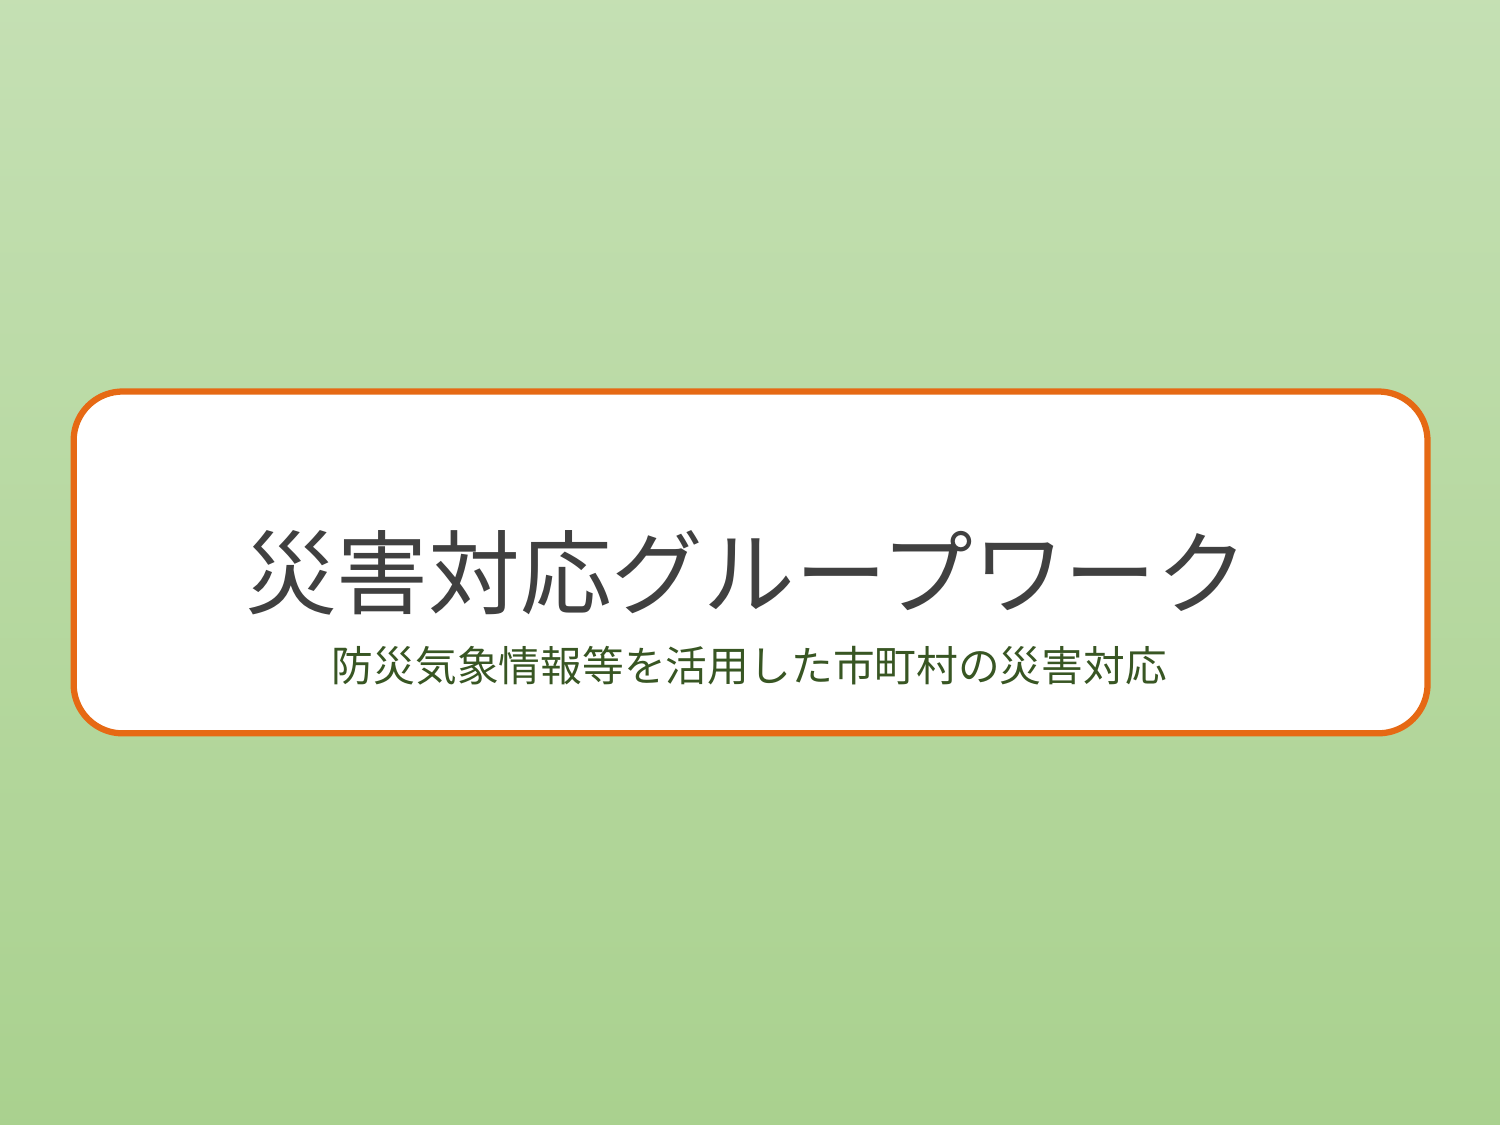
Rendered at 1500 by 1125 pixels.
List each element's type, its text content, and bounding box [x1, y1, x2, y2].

text_box 防災気象情報等を活用した市町村の災害対応 [137, 631, 1361, 697]
title 災害対応グループワーク [104, 450, 1390, 669]
